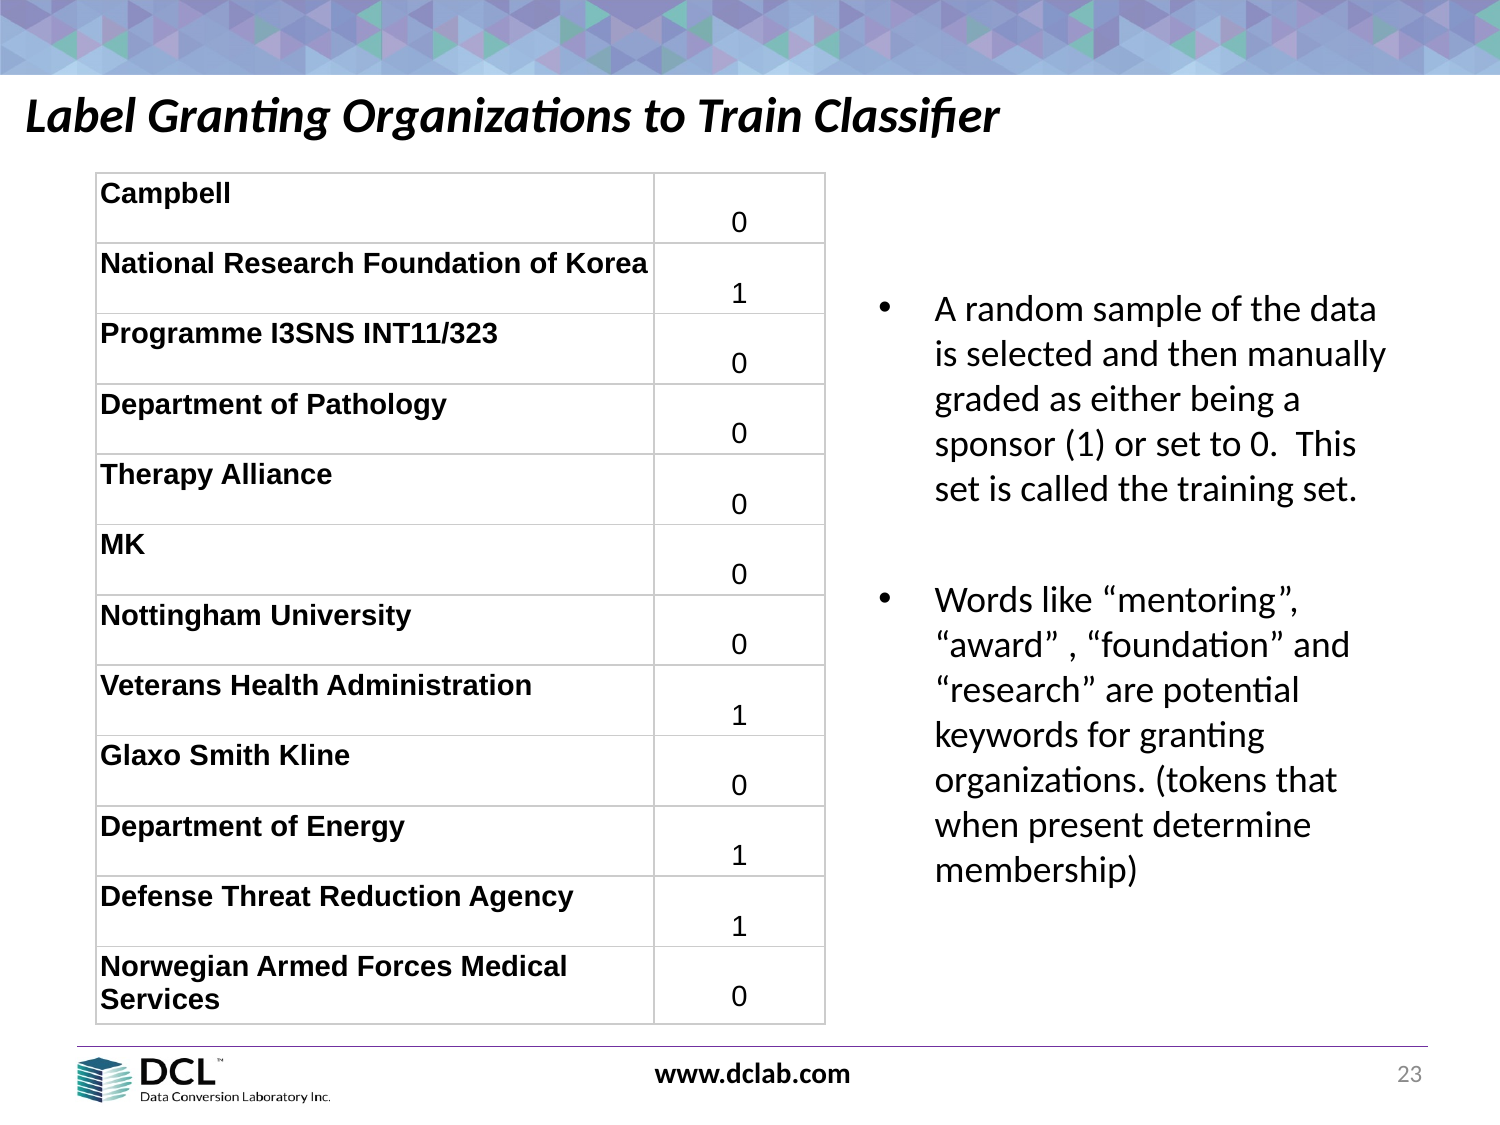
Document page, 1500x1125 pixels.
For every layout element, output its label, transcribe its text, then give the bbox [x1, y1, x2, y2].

table_cell Therapy Alliance [97, 455, 653, 524]
table_cell 1 [655, 807, 824, 875]
table_cell 1 [655, 877, 824, 946]
table_cell National Research Foundation of Korea [97, 244, 653, 313]
table_cell Defense Threat Reduction Agency [97, 877, 653, 946]
table_cell 0 [655, 947, 824, 1023]
table_cell Veterans Health Administration [97, 666, 653, 735]
table_cell 0 [655, 314, 824, 383]
slide_number 23 [1087, 1042, 1438, 1103]
picture [75, 1057, 330, 1107]
table_cell Department of Pathology [97, 385, 653, 453]
table_cell Nottingham University [97, 596, 653, 664]
table_cell 0 [655, 736, 824, 805]
table_header Campbell [97, 174, 653, 242]
picture [0, 0, 1500, 75]
table_cell 0 [655, 385, 824, 453]
table_cell 0 [655, 596, 824, 664]
text_box Label Granting Organizations to Train Classifier [18, 74, 1350, 150]
table_cell 0 [655, 525, 824, 594]
text_box A random sample of the data is selected and then manually graded as either being a sponsor (1) or set to 0. This set is called the training set. Words like “mentoring”, “award” , “foundation” and “research” are potential keywords for granting organizations. (tokens that when present determine membership) [870, 276, 1405, 898]
table_cell 1 [655, 244, 824, 313]
table_cell Glaxo Smith Kline [97, 736, 653, 805]
table_cell Norwegian Armed Forces Medical Services [97, 947, 653, 1023]
table_cell 0 [655, 455, 824, 524]
table_cell Programme I3SNS INT11/323 [97, 314, 653, 383]
table_cell Department of Energy [97, 807, 653, 875]
table_cell MK [97, 525, 653, 594]
table_header 0 [655, 174, 824, 242]
table_cell 1 [655, 666, 824, 735]
